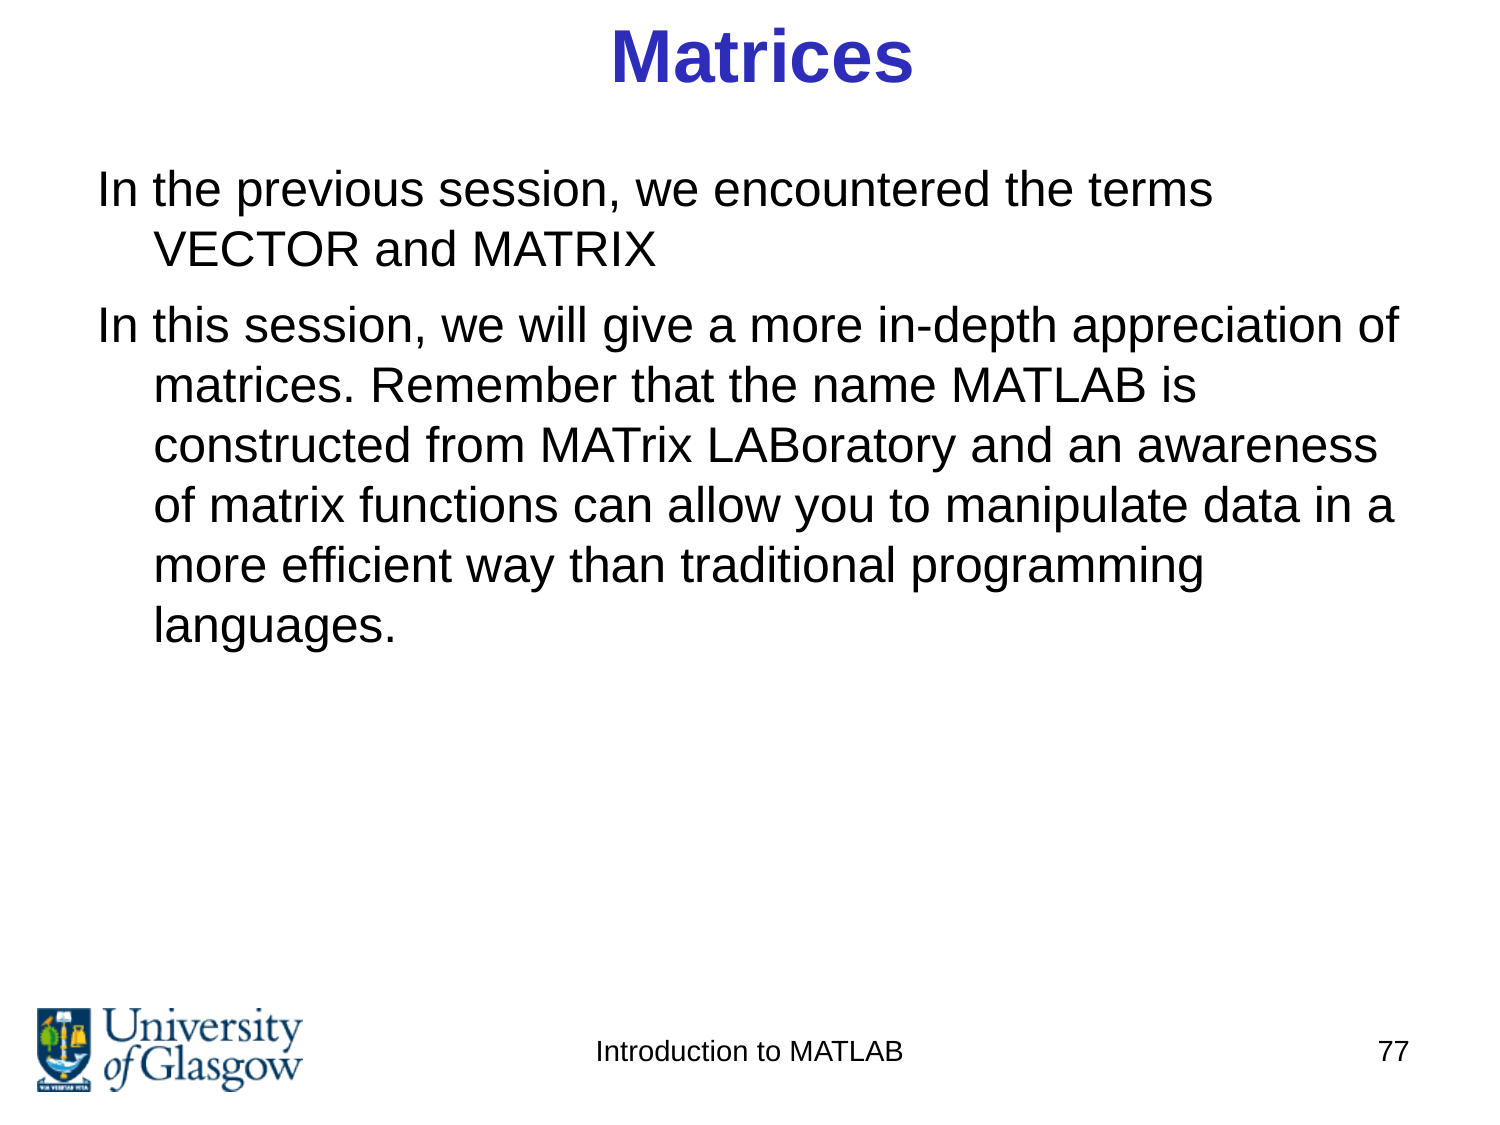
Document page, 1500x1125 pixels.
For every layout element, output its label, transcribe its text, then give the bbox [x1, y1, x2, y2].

slide_number 77 [1074, 1024, 1425, 1103]
footer Introduction to MATLAB [512, 1024, 988, 1103]
title Matrices [151, 0, 1374, 148]
text_box In the previous session, we encountered the terms VECTOR and MATRIX In this session, we will give a more in-depth appreciation of matrices. Remember that the name MATLAB is constructed from MATrix LABoratory and an awareness of matrix functions can allow you to manipulate data in a more efficient way than traditional programming languages. [82, 148, 1433, 355]
picture [37, 1008, 303, 1092]
